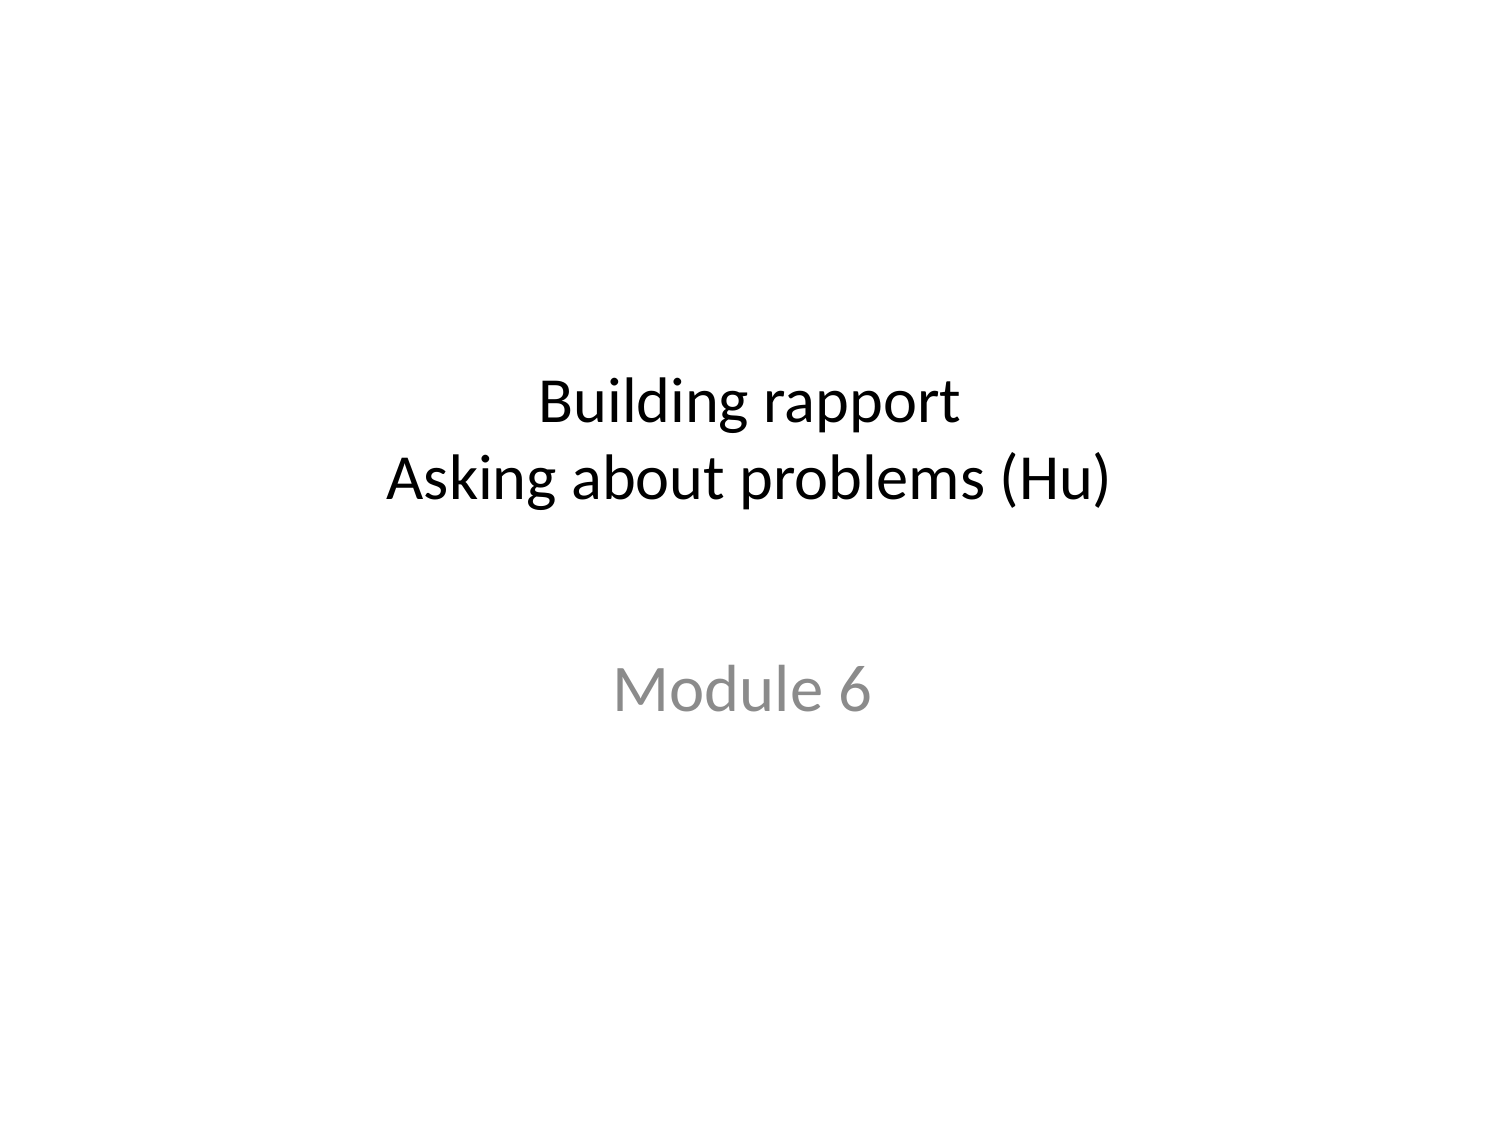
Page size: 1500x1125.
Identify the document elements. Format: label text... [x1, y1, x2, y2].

subtitle Module 6 [225, 637, 1275, 925]
title Building rapport Asking about problems (Hu) [112, 349, 1388, 591]
